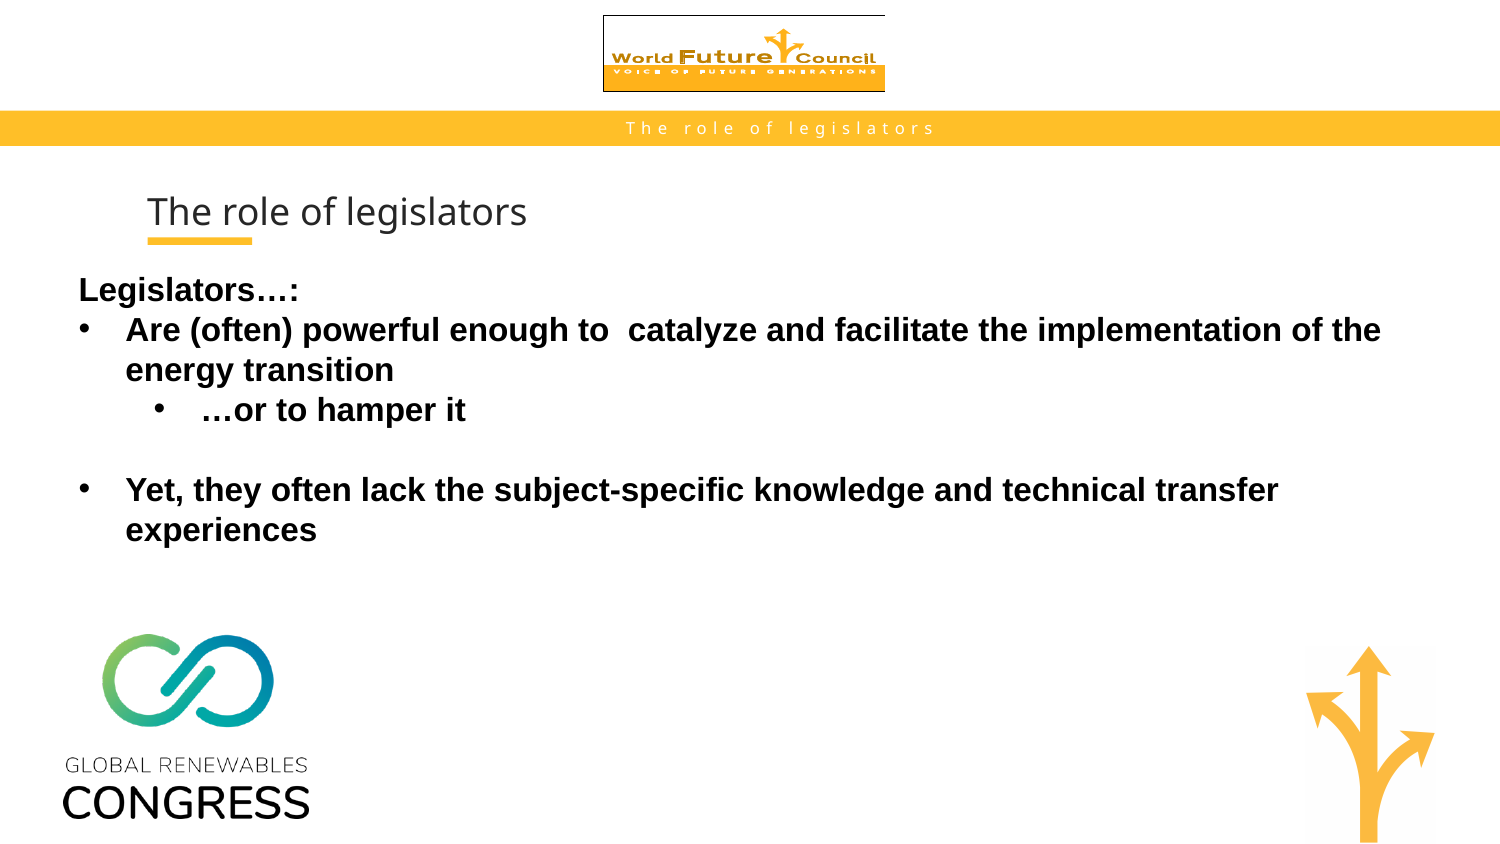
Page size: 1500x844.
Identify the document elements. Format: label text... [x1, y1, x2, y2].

text_box [0, 109, 1500, 148]
text_box The role of legislators [348, 110, 1211, 146]
text_box Legislators…: Are (often) powerful enough to catalyze and facilitate the implementation of the energy transition …or to hamper it Yet, they often lack the subject-specific knowledge and technical transfer experiences [63, 260, 1496, 646]
picture [602, 14, 886, 92]
picture [1304, 646, 1436, 844]
text_box The role of legislators [132, 180, 1412, 241]
text_box [145, 235, 254, 247]
picture [63, 634, 309, 820]
